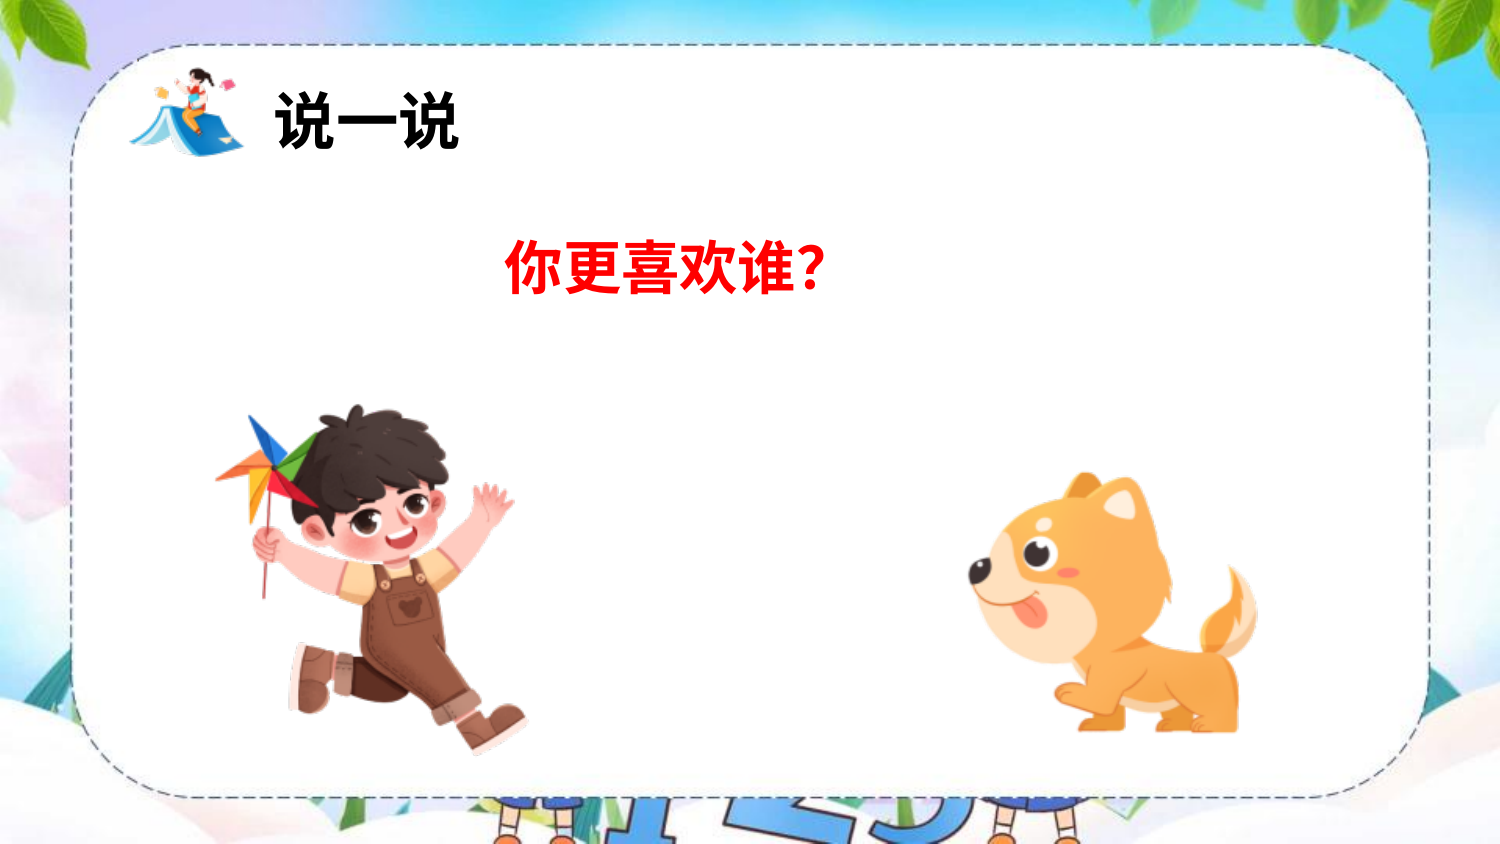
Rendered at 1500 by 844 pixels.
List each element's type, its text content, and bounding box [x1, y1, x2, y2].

text_box 你更喜欢谁？ [490, 224, 1025, 325]
text_box 说一说 [259, 74, 491, 165]
picture [0, 0, 1500, 844]
